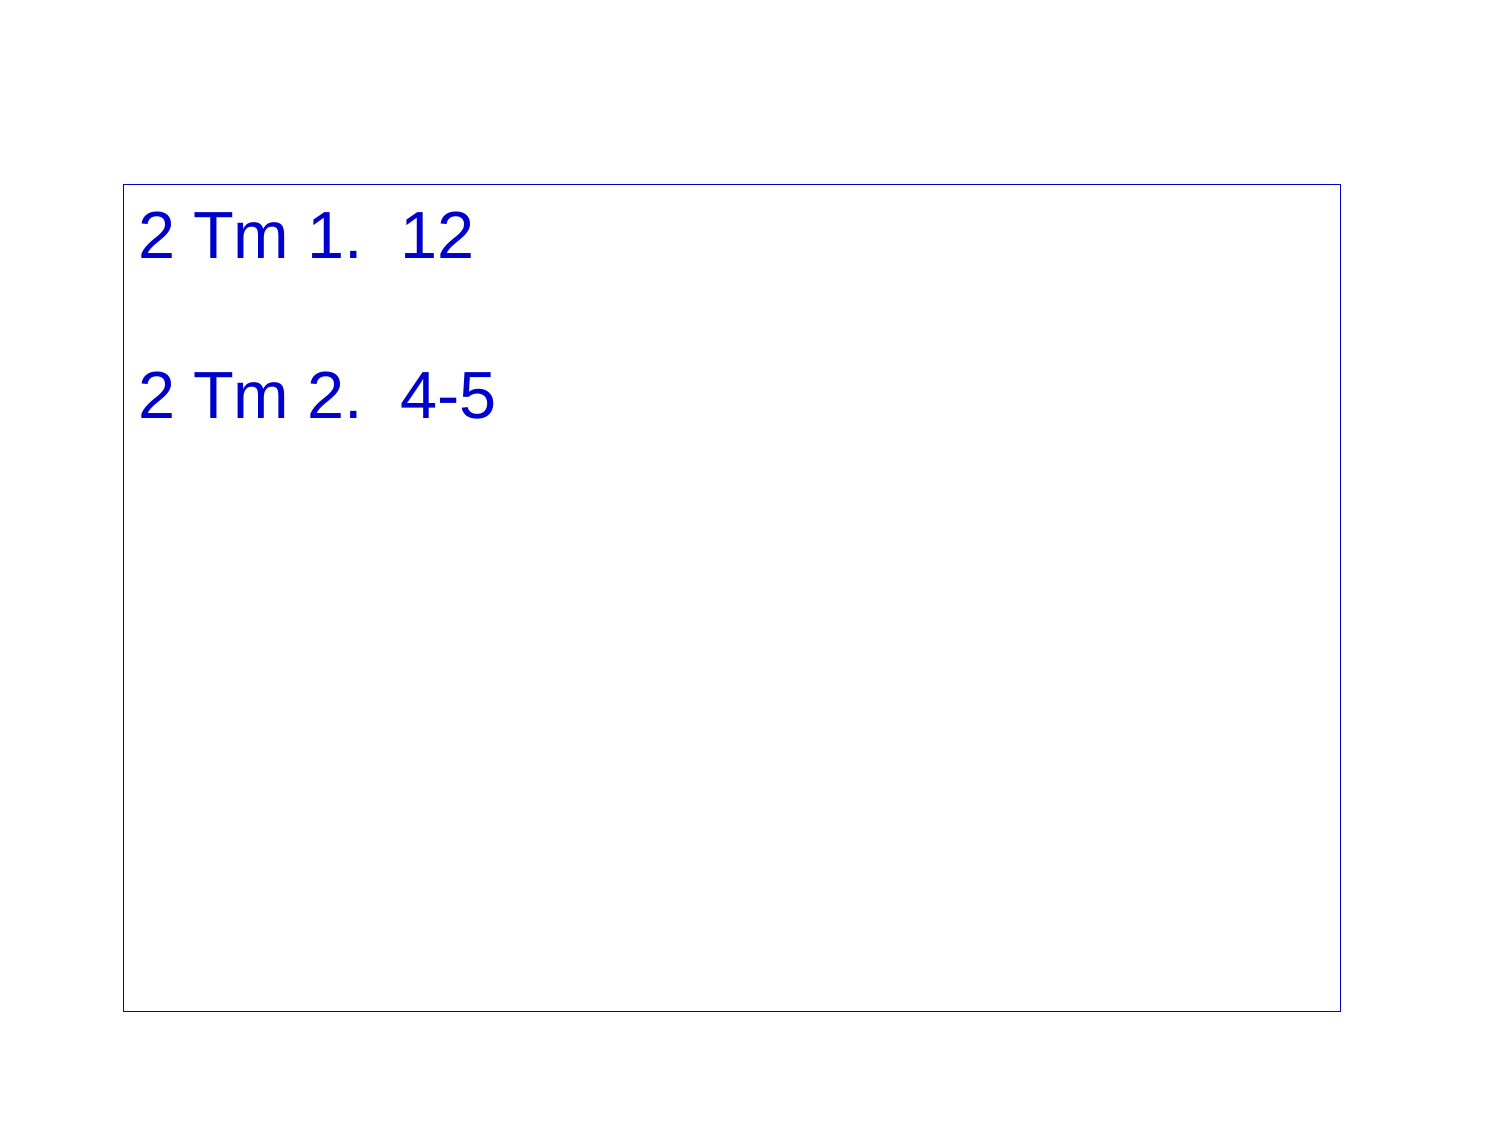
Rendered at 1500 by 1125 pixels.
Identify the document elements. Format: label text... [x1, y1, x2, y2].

list 2 Tm 1. 12 2 Tm 2. 4-5 [123, 184, 1341, 1012]
